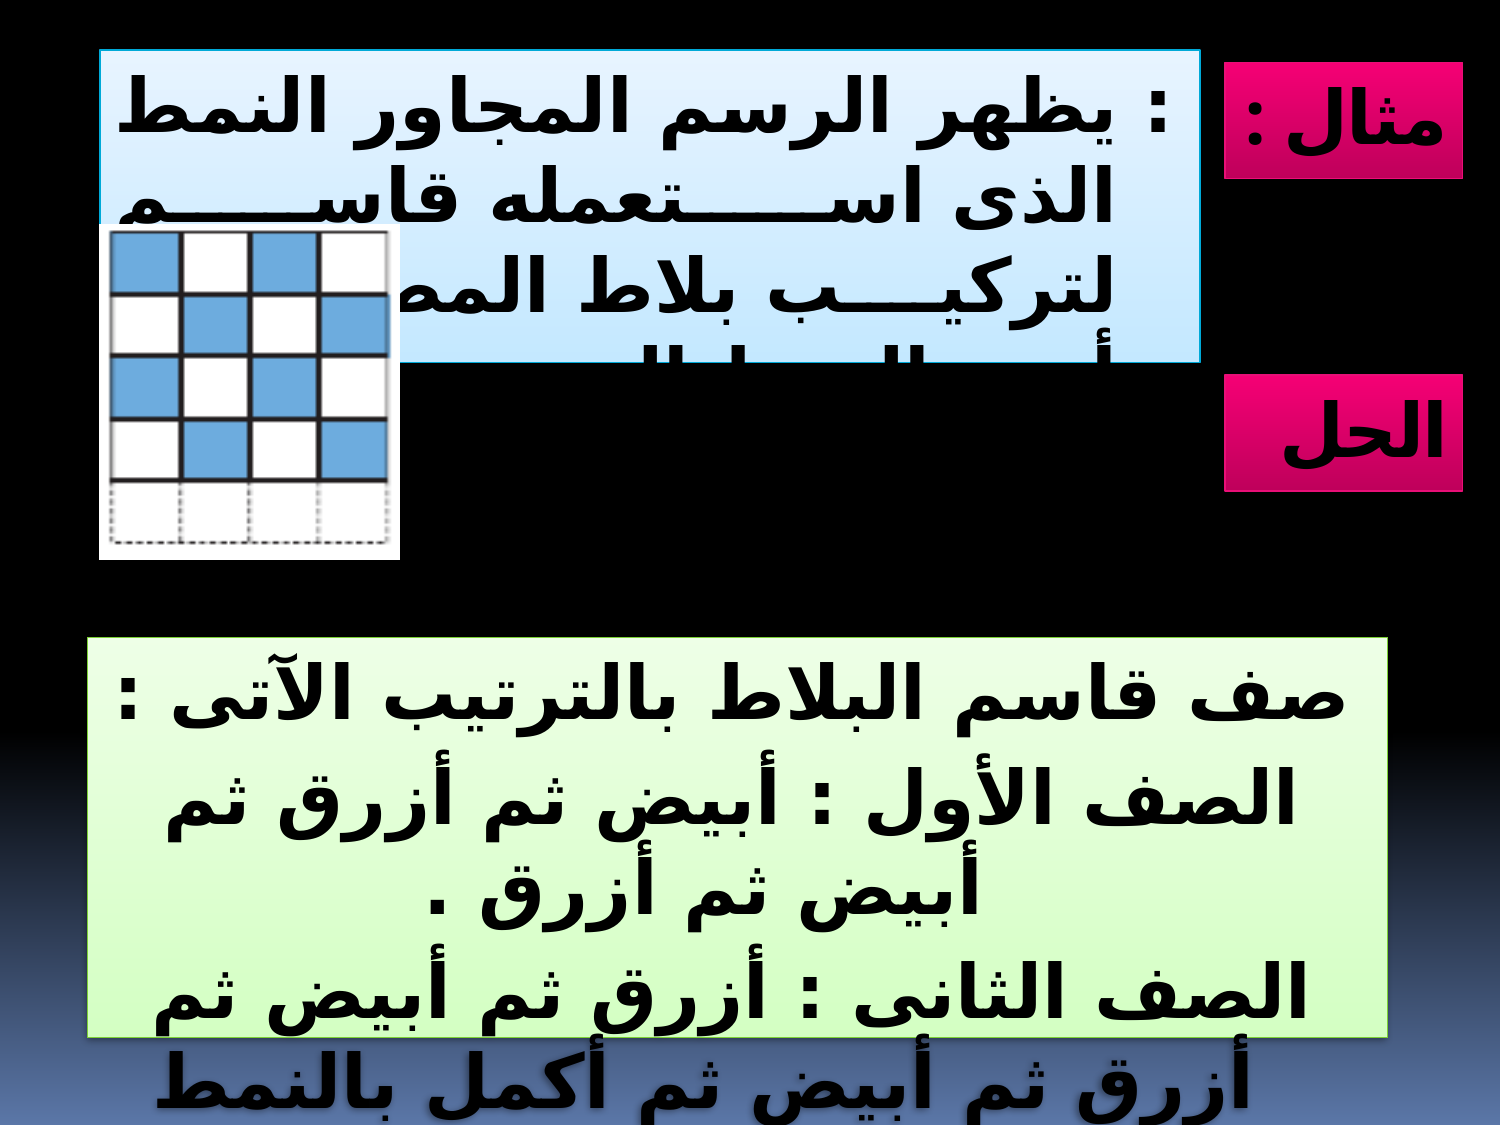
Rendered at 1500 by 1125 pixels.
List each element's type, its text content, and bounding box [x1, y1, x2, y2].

text_box صف قاسم البلاط بالترتيب الآتى : الصف الأول : أبيض ثم أزرق ثم أبيض ثم أزرق . الصف الثانى : أزرق ثم أبيض ثم أزرق ثم أبيض ثم أكمل بالنمط نفسه . [87, 637, 1388, 1038]
picture [99, 224, 401, 561]
text_box مثال : [1224, 62, 1463, 179]
text_box : يظهر الرسم المجاور النمط الذى استعمله قاسم لتركيب بلاط المطبخ . أحدد النمط الهندسى . [99, 49, 1201, 363]
text_box الحل [1224, 374, 1463, 492]
